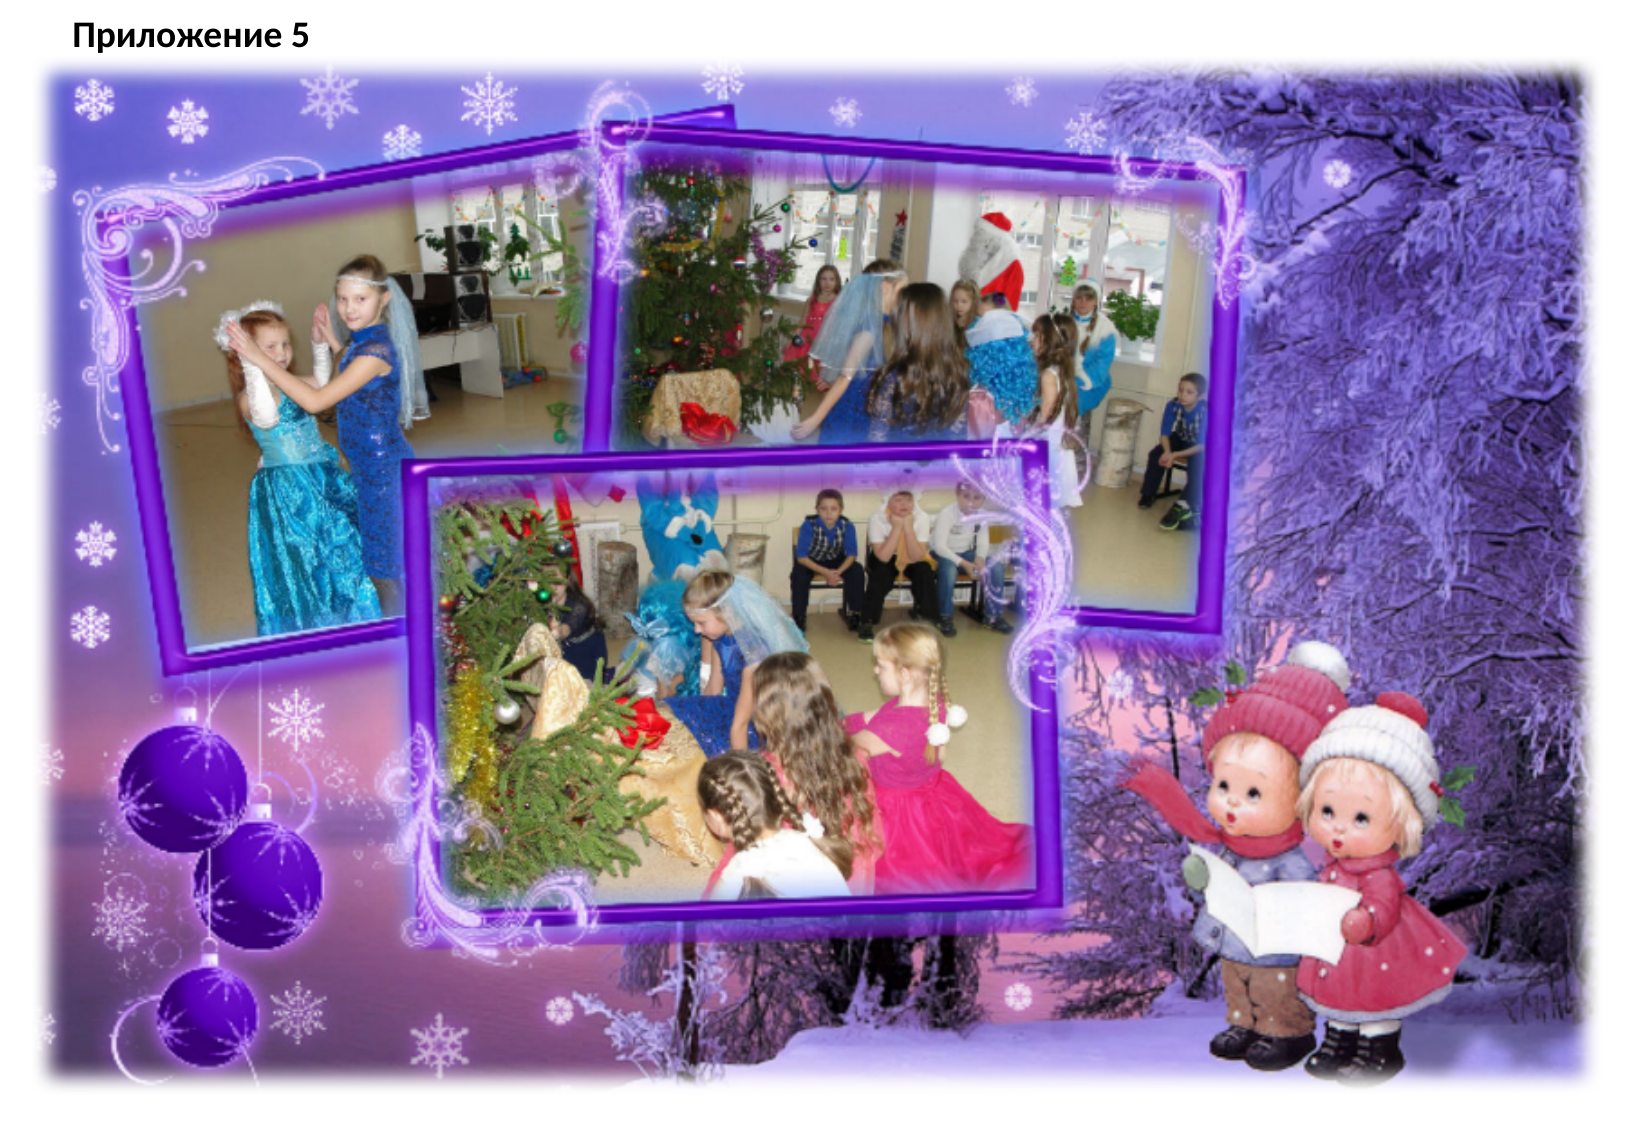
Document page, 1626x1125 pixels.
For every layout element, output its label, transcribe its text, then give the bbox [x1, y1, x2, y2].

text_box Приложение 5 [57, 2, 326, 55]
picture [32, 56, 1602, 1095]
